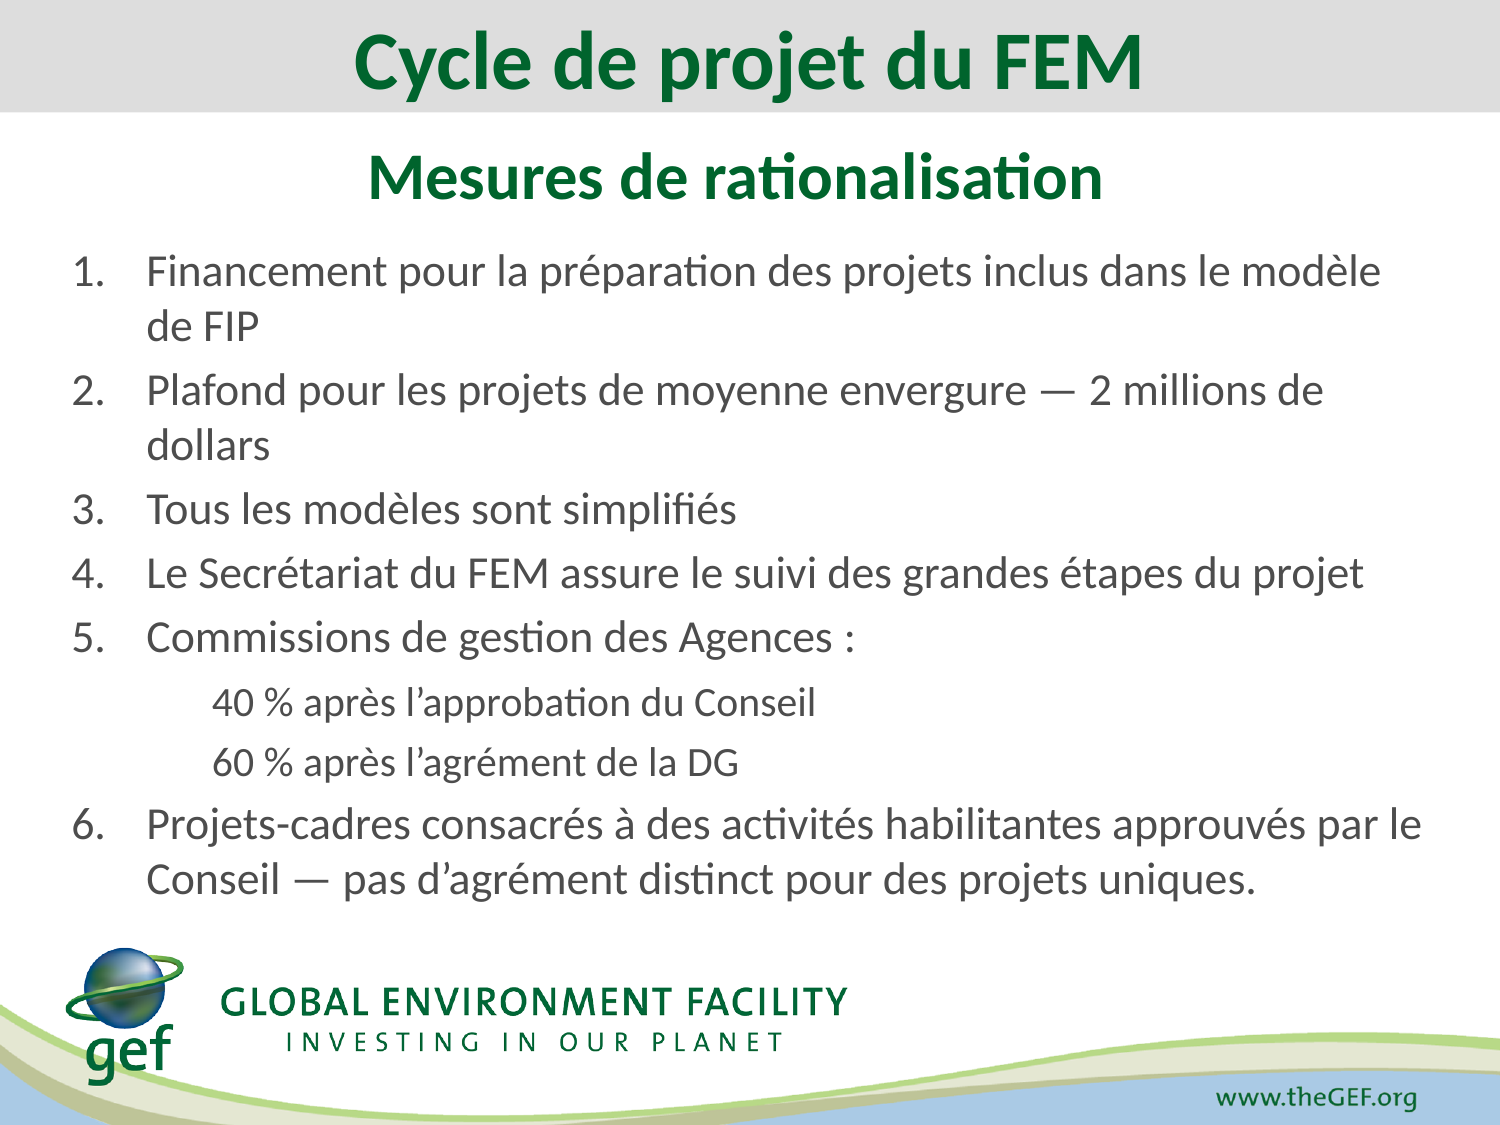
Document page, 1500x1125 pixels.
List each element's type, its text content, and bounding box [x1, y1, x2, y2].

picture [0, 920, 1500, 1125]
text_box Cycle de projet du FEM [0, 0, 1500, 113]
text_box Mesures de rationalisation [4, 113, 1468, 236]
list Financement pour la préparation des projets inclus dans le modèle de FIP Plafond pour les projets de moyenne envergure — 2 millions de dollars Tous les modèles sont simplifiés Le Secrétariat du FEM assure le suivi des grandes étapes du projet Commissions de gestion des Agences : 40 % après l’approbation du Conseil 60 % après l’agrément de la DG Projets-cadres consacrés à des activités habilitantes approuvés par le Conseil — pas d’agrément distinct pour des projets uniques. [56, 236, 1444, 871]
